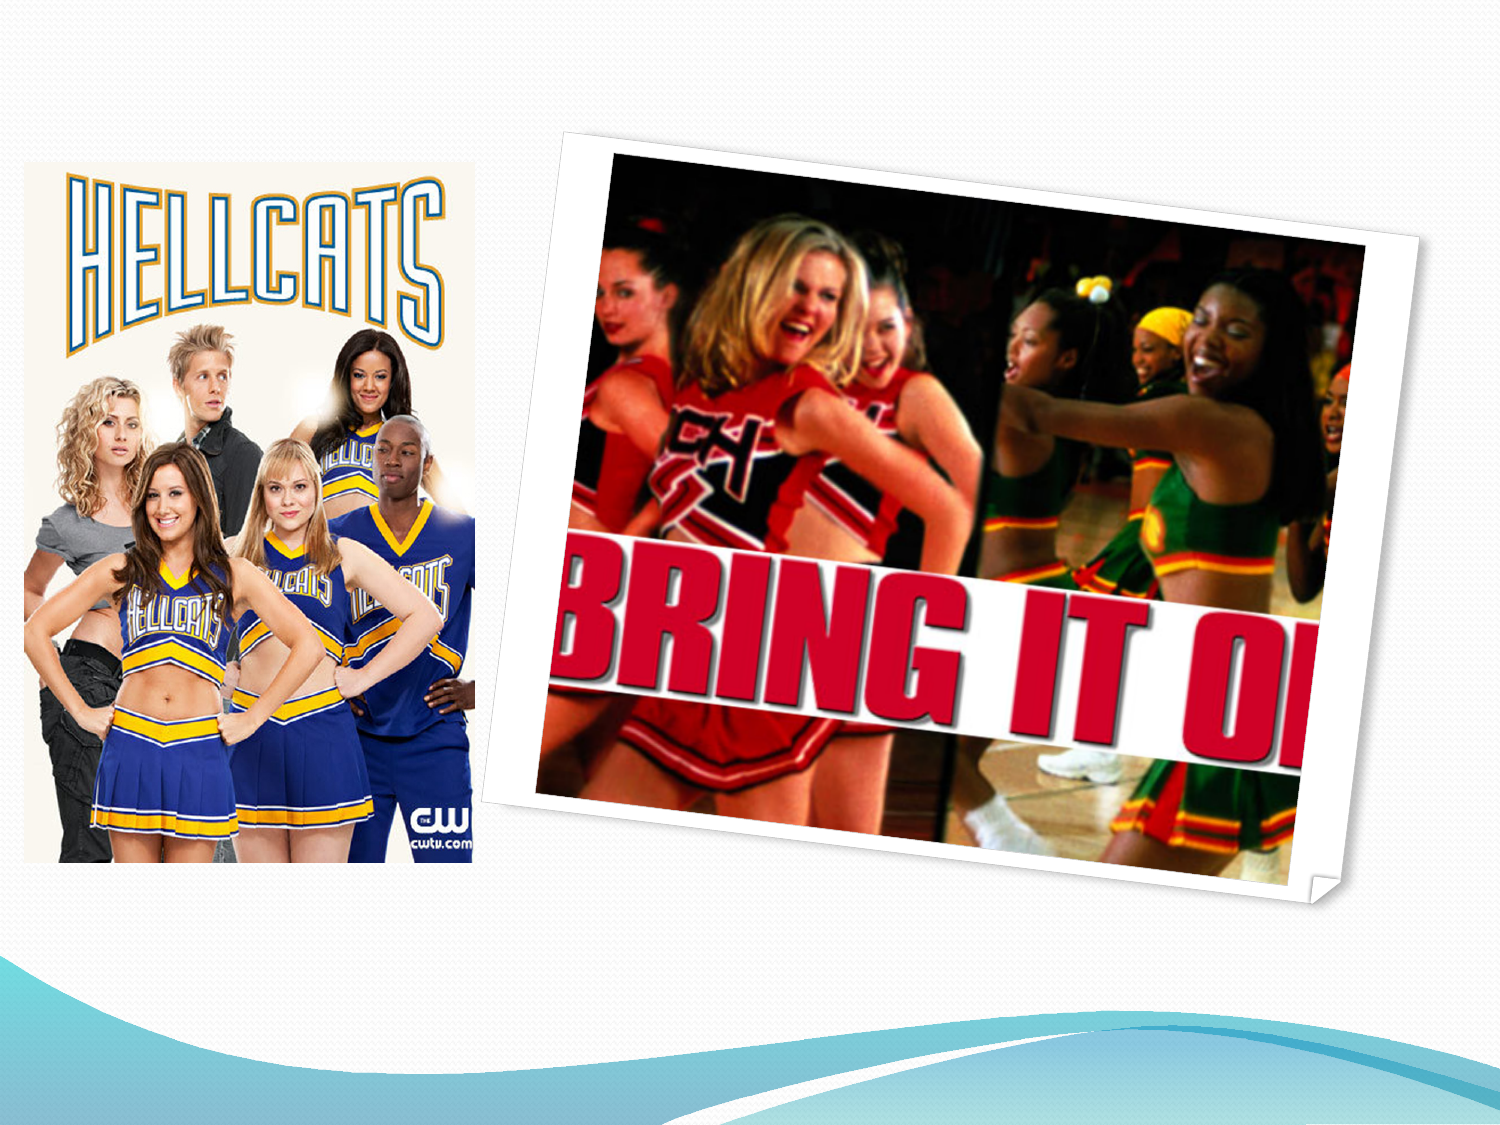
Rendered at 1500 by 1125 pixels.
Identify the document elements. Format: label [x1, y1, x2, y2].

picture [536, 552, 566, 796]
picture [1333, 242, 1365, 503]
picture [571, 154, 1330, 842]
picture [24, 162, 476, 863]
picture [1025, 852, 1291, 885]
